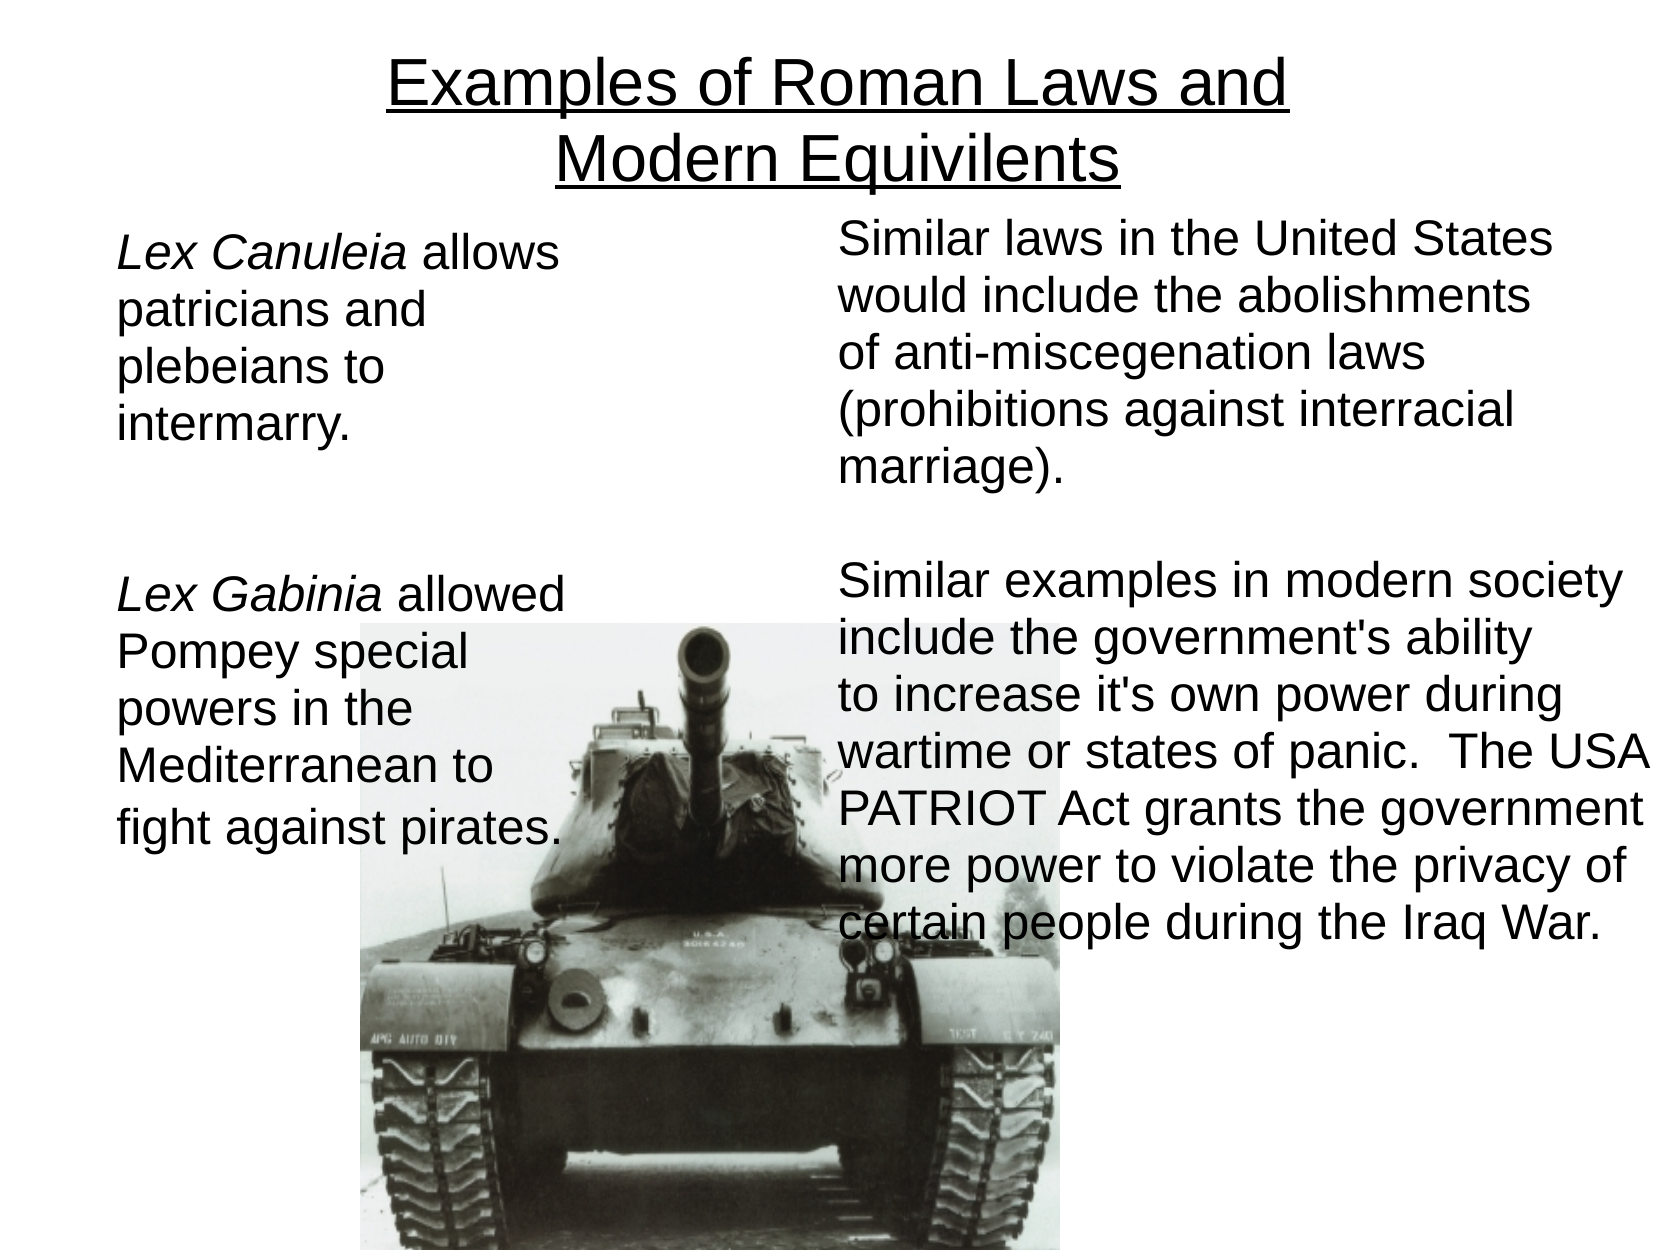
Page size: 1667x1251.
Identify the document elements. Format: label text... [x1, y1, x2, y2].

picture [360, 623, 1061, 1250]
list Lex Canuleia allows patricians and plebeians to intermarry. Lex Gabinia allowed Pompey special powers in the Mediterranean to fight against pirates. [116, 223, 572, 1092]
title Examples of Roman Laws and Modern Equivilents [283, 44, 1393, 243]
list Similar laws in the United States would include the abolishments of anti-miscegenation laws (prohibitions against interracial marriage). Similar examples in modern society include the government's ability to increase it's own power during wartime or states of panic. The USA PATRIOT Act grants the government more power to violate the privacy of certain people during the Iraq War. [837, 209, 1665, 1060]
